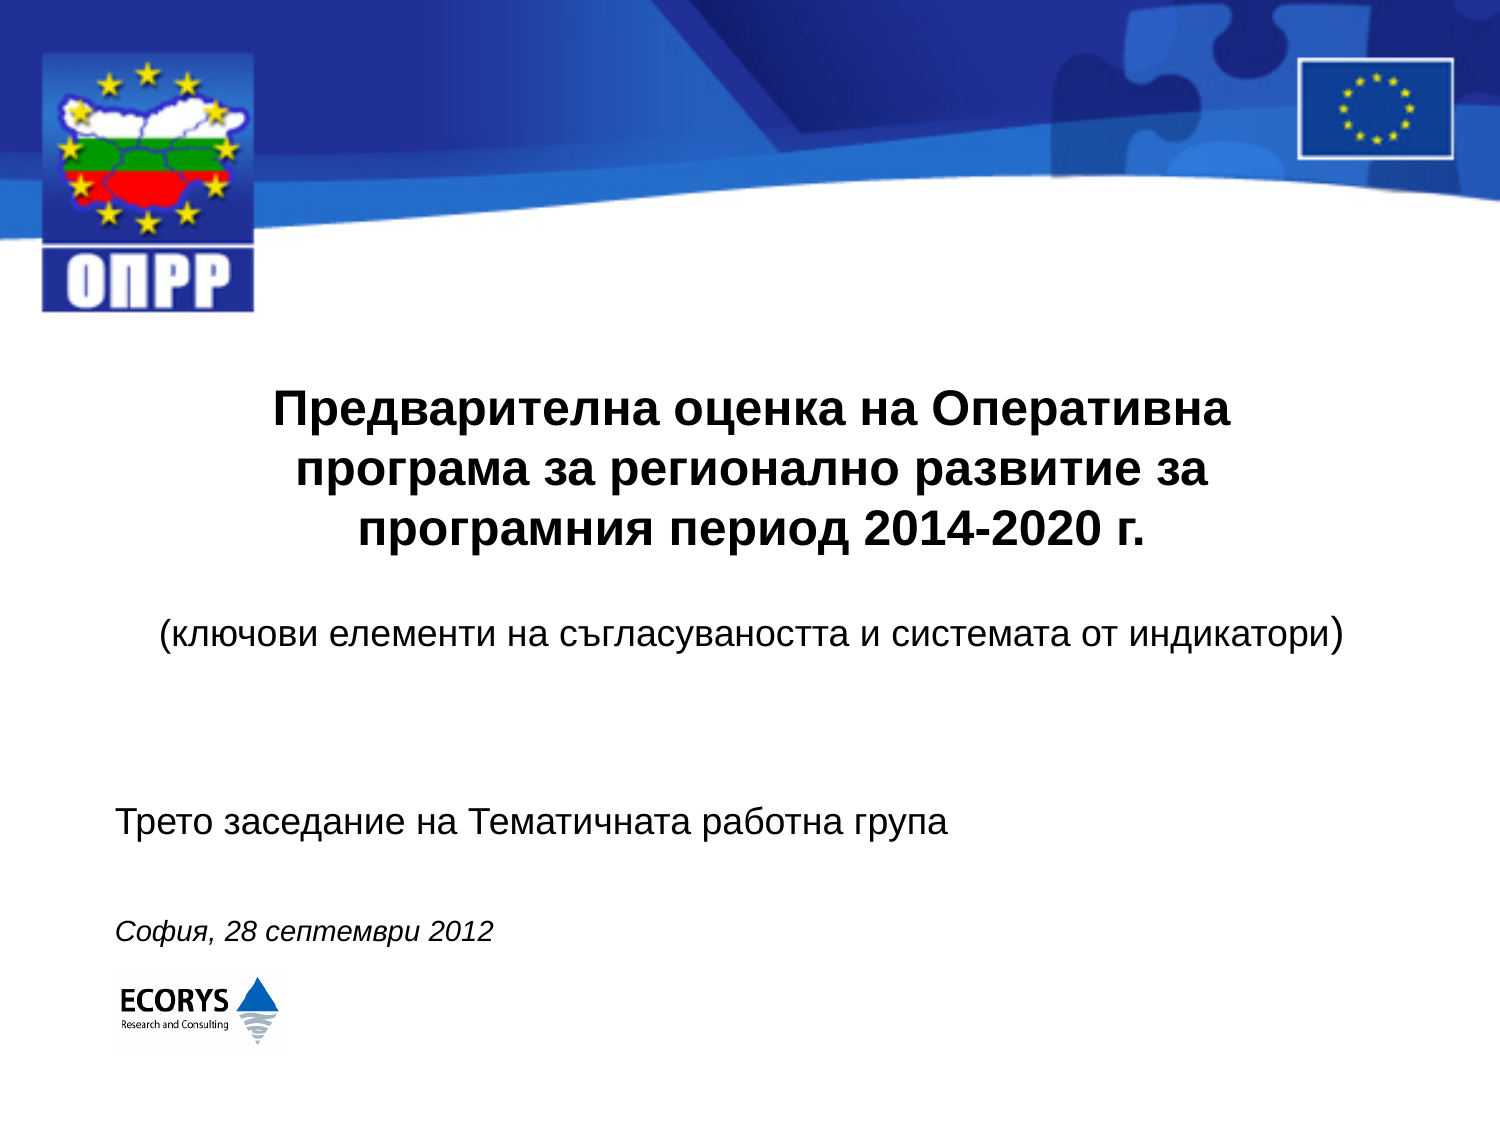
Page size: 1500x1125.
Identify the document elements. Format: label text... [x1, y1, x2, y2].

text_box [24, 324, 1467, 1105]
picture [112, 968, 286, 1056]
text_box Предварителна оценка на Оперативна програма за регионално развитие за програмния период 2014-2020 г. (ключови елементи на съгласуваността и системата от индикатори) [134, 367, 1370, 586]
picture [0, 0, 1500, 315]
text_box Трето заседание на Тематичната работна група София, 28 септември 2012 [114, 707, 1255, 824]
